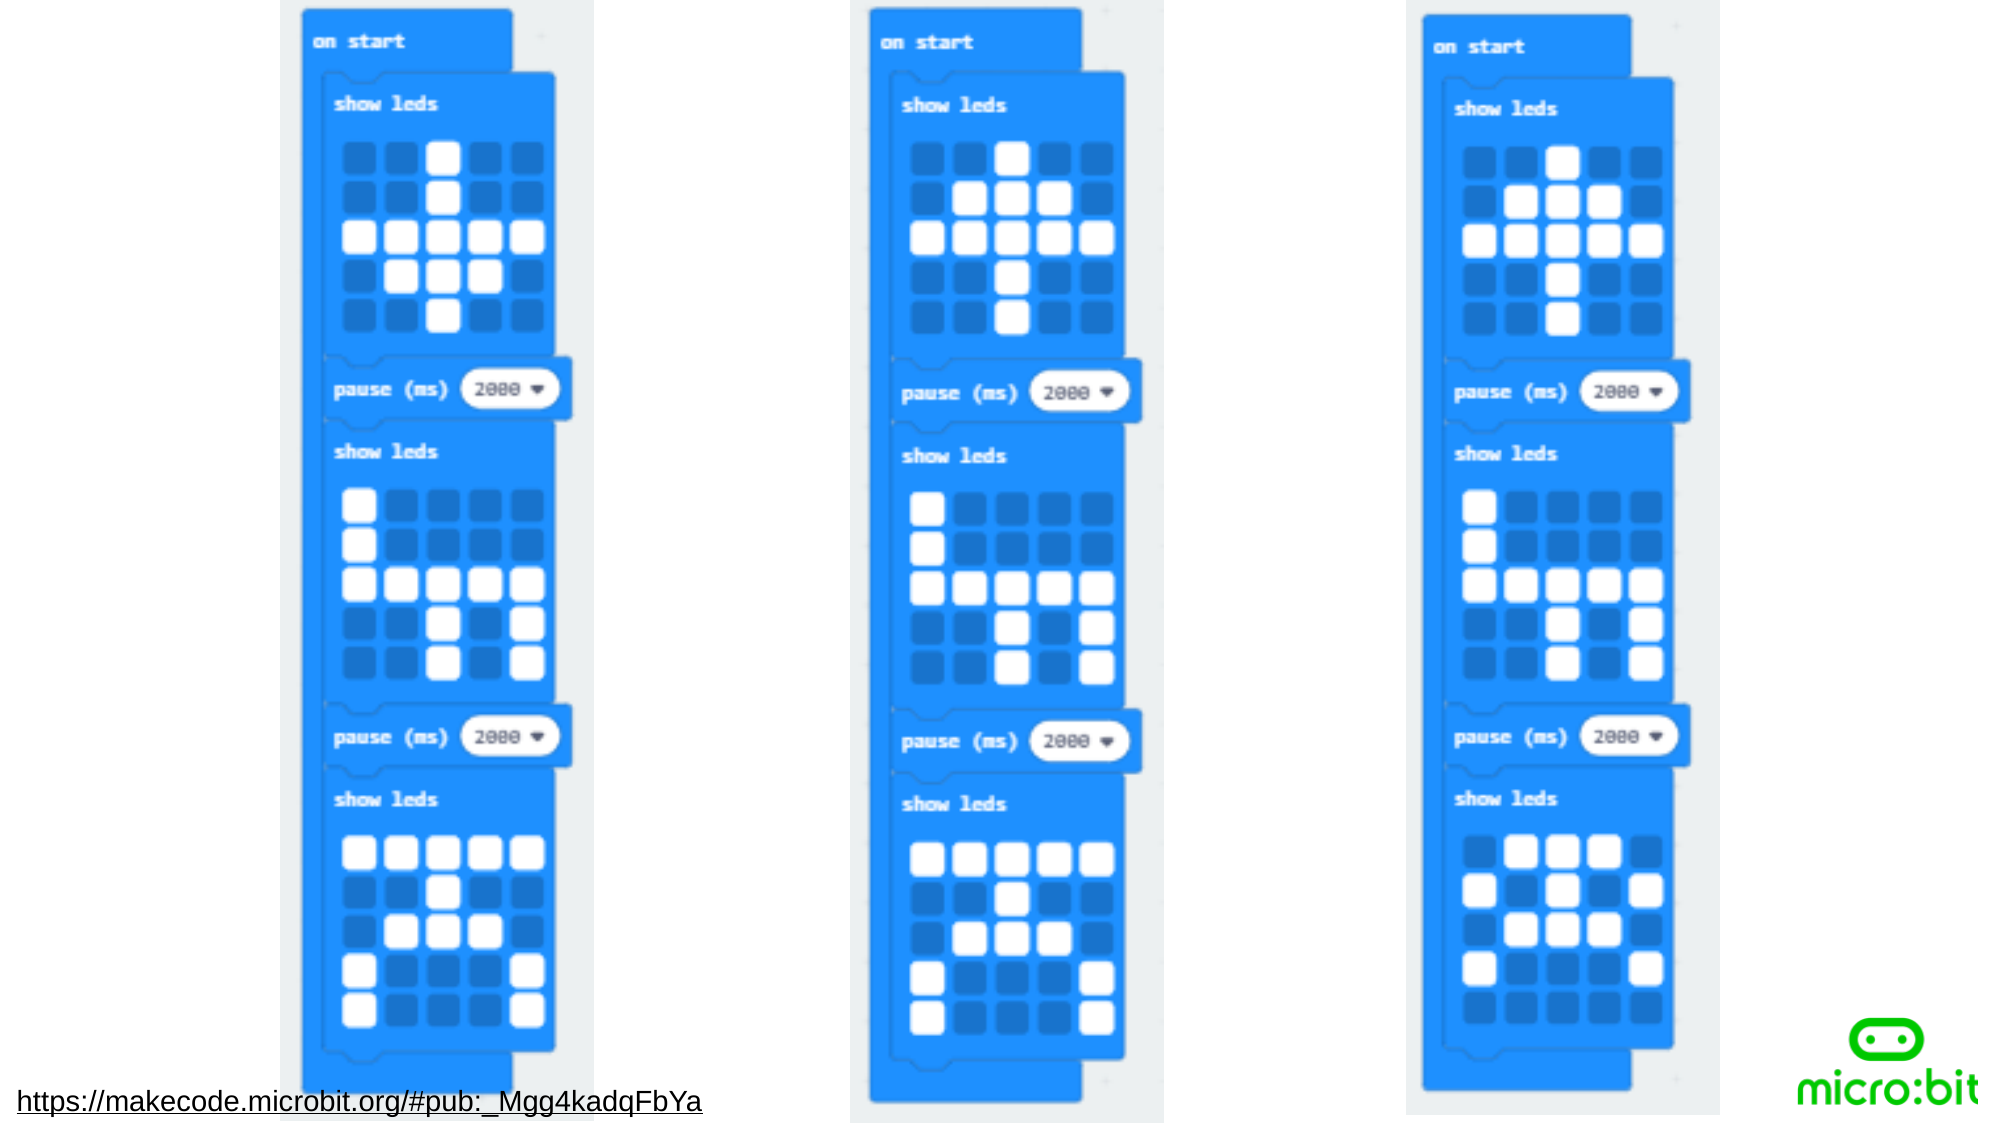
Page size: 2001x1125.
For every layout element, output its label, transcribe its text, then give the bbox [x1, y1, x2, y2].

picture [1797, 1017, 1978, 1106]
picture [1405, 0, 1720, 1115]
text_box https://makecode.microbit.org/#pub:_Mgg4kadqFbYa [598, 1074, 727, 1125]
picture [280, 0, 595, 1122]
text_box https://makecode.microbit.org/#pub:_Mgg4kadqFbYa [1, 1074, 276, 1125]
picture [849, 0, 1164, 1124]
